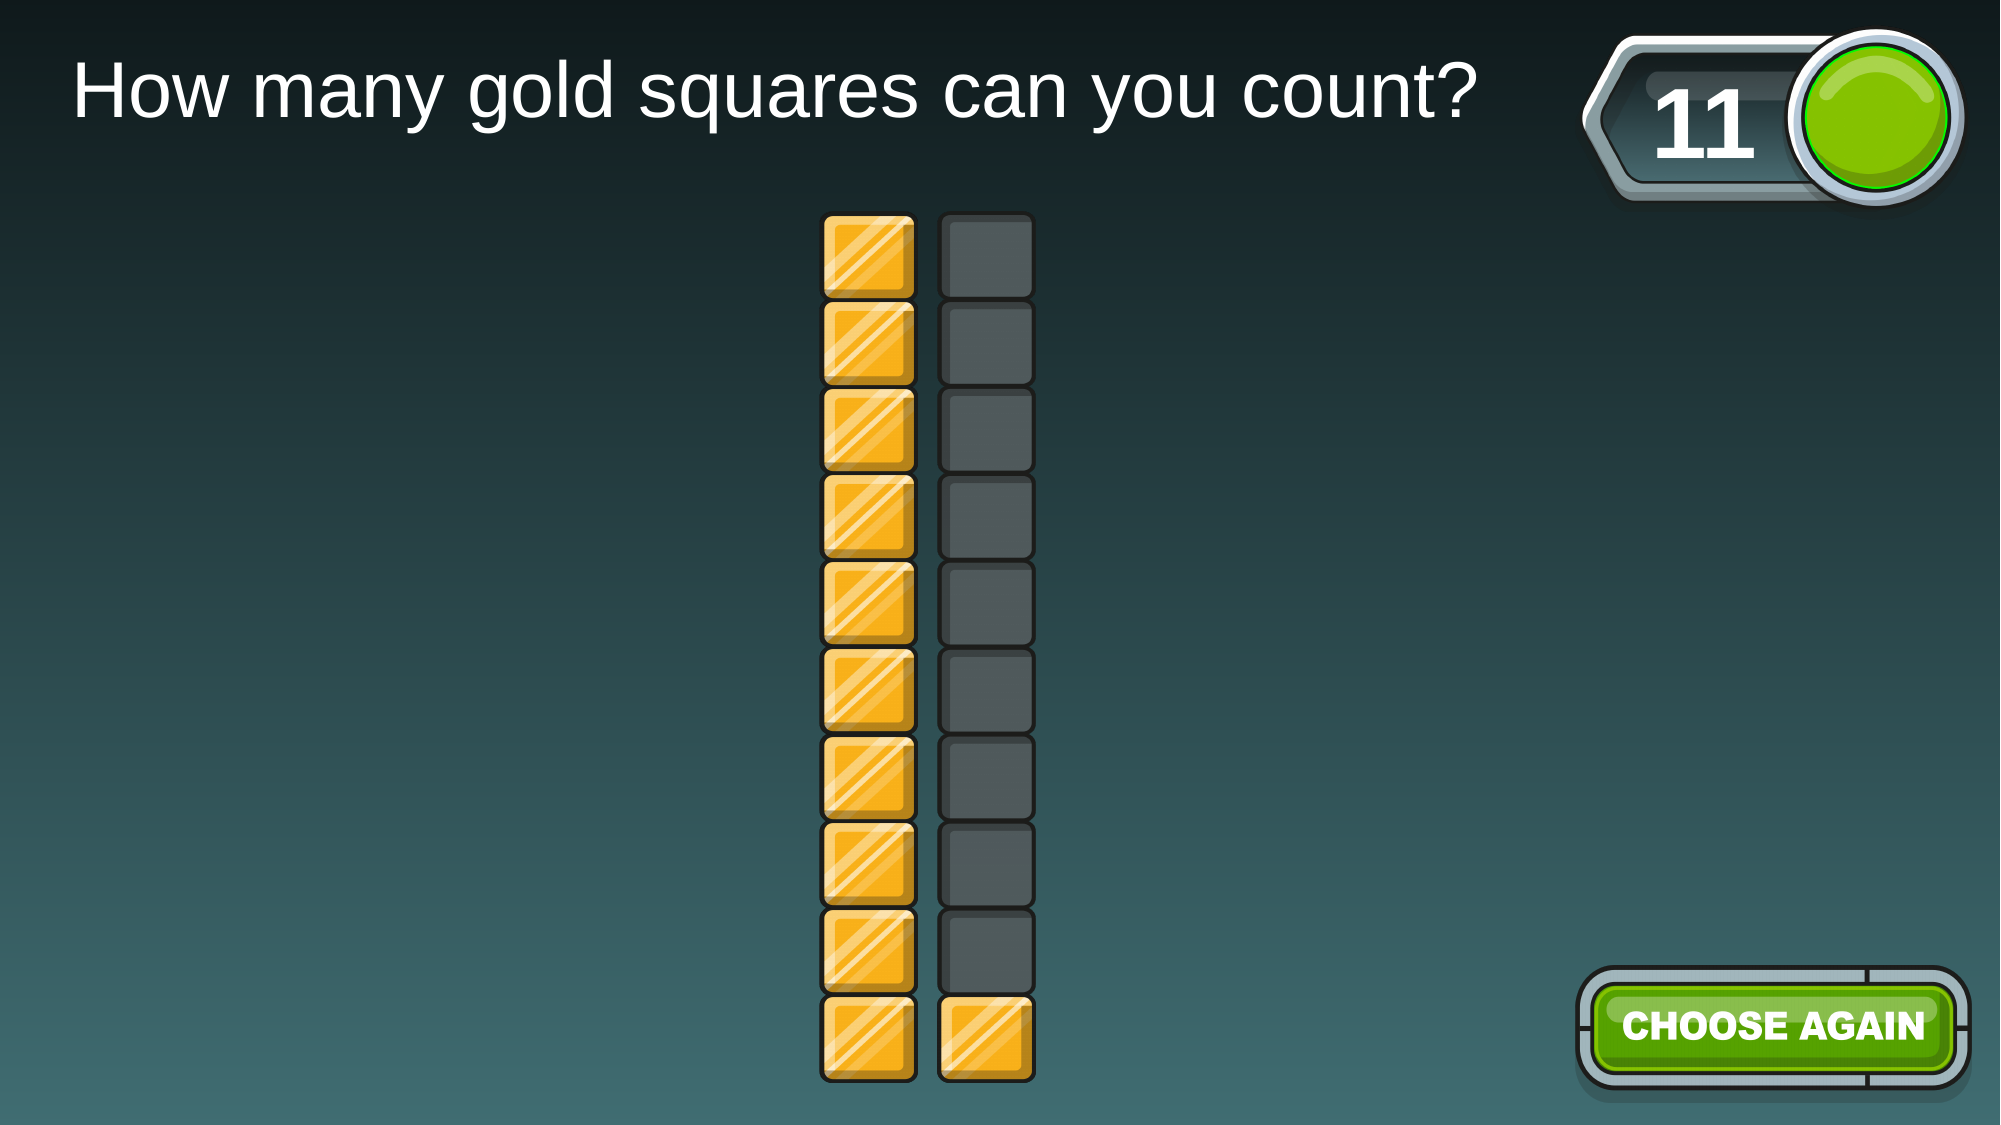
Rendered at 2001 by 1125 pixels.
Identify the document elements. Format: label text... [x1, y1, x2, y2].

picture [937, 210, 1036, 1083]
picture [1575, 25, 1971, 221]
picture [819, 210, 919, 1083]
picture [1575, 965, 1972, 1104]
text_box How many gold squares can you count? [56, 30, 1553, 150]
